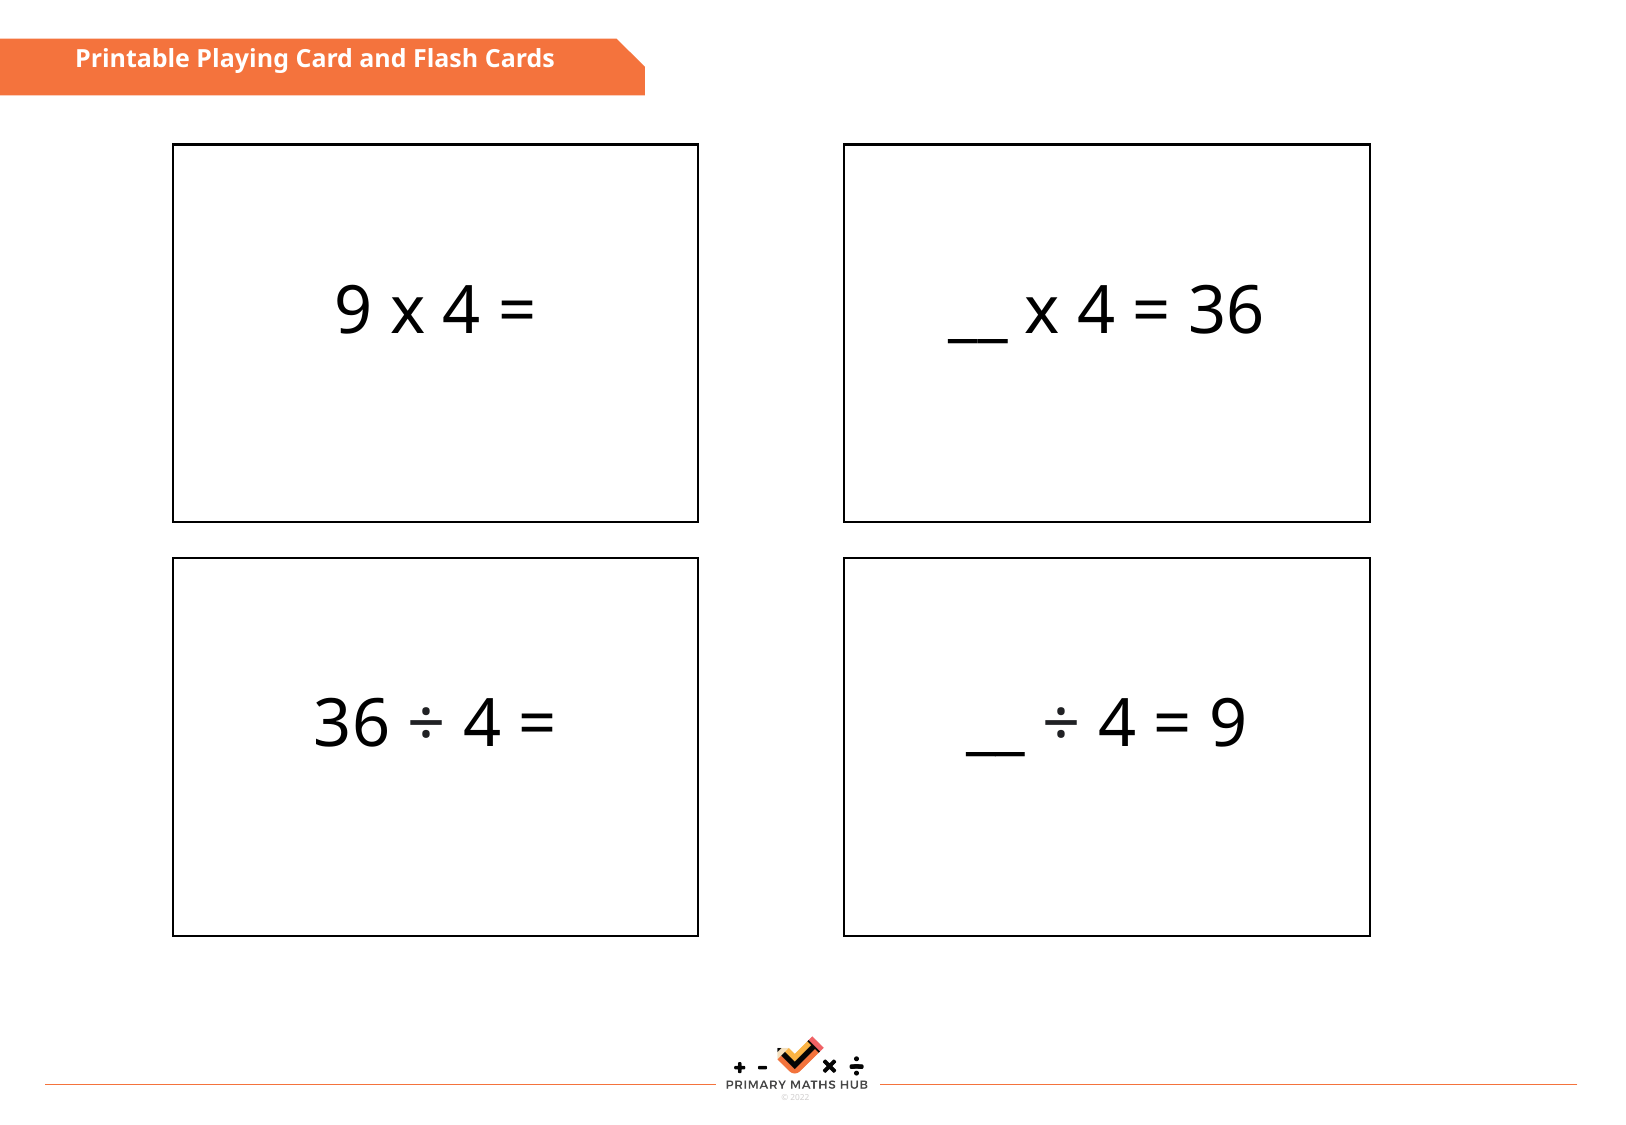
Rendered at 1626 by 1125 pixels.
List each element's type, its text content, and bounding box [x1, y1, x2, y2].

picture [722, 1034, 872, 1094]
text_box © 2022 [720, 1084, 870, 1110]
text_box [843, 557, 1371, 937]
text_box 36 ÷ 4 = [172, 672, 699, 768]
text_box [172, 143, 699, 259]
text_box __ x 4 = 36 [844, 259, 1370, 355]
text_box [172, 355, 699, 523]
text_box [172, 557, 699, 672]
text_box [843, 143, 1371, 523]
text_box 9 x 4 = [172, 259, 699, 355]
text_box __ ÷ 4 = 9 [844, 672, 1370, 768]
text_box Printable Playing Card and Flash Cards [0, 37, 646, 97]
text_box [172, 768, 699, 937]
